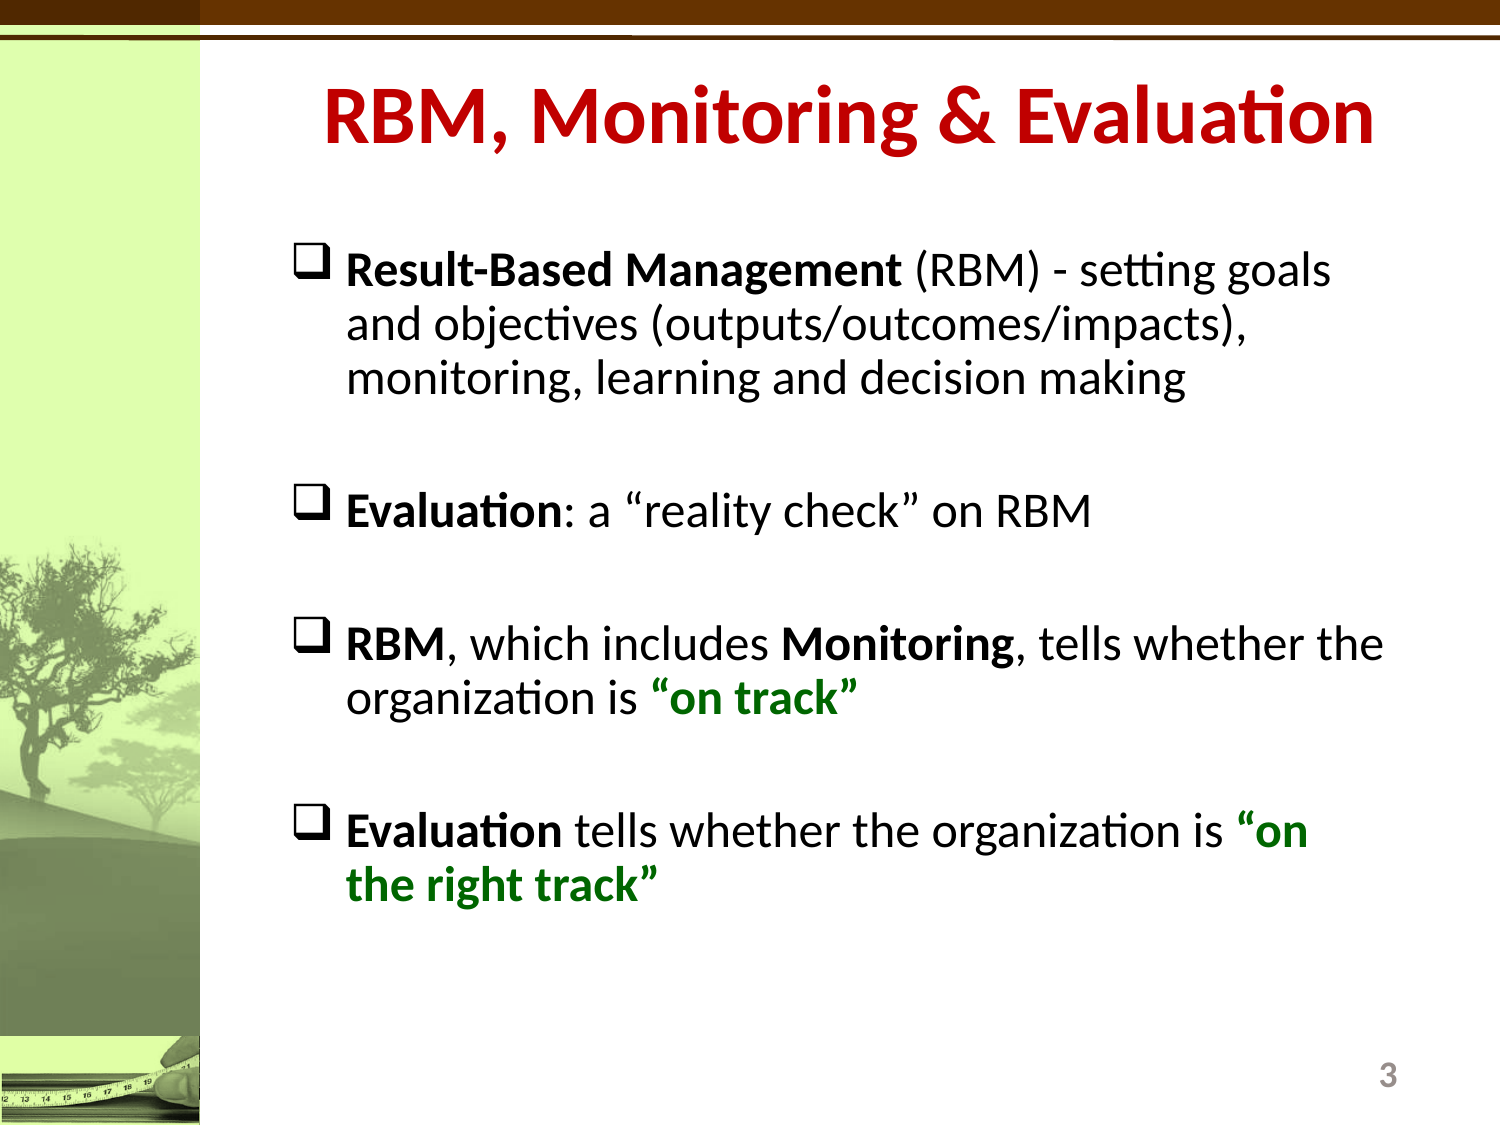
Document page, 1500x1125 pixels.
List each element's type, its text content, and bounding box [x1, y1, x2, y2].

picture [0, 1036, 201, 1125]
slide_number 3 [1074, 1042, 1413, 1103]
text_box RBM, Monitoring & Evaluation [200, 44, 1500, 175]
text_box Result-Based Management (RBM) - setting goals and objectives (outputs/outcomes/impacts), monitoring, learning and decision making Evaluation: a “reality check” on RBM RBM, which includes Monitoring, tells whether the organization is “on track” Evaluation tells whether the organization is “on the right track” [274, 236, 1400, 1037]
